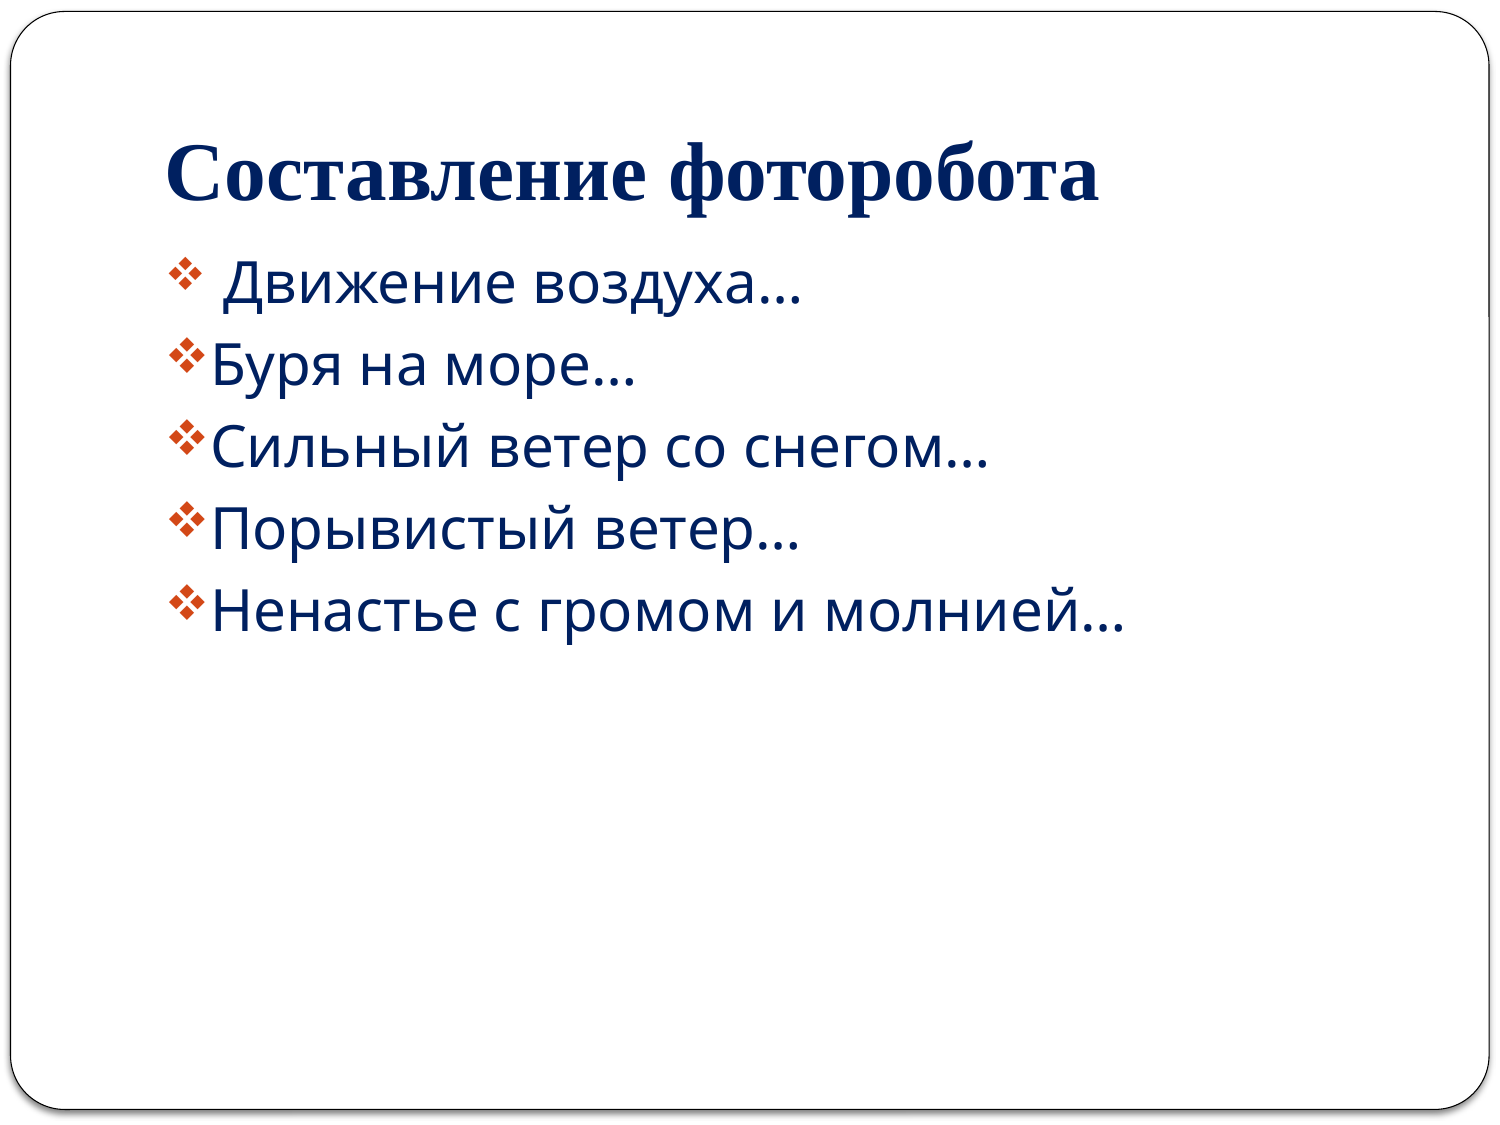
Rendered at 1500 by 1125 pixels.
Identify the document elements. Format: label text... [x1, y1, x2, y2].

title Составление фоторобота [150, 45, 1425, 233]
list Движение воздуха… Буря на море… Сильный ветер со снегом… Порывистый ветер… Ненастье с громом и молнией… [150, 237, 1425, 988]
